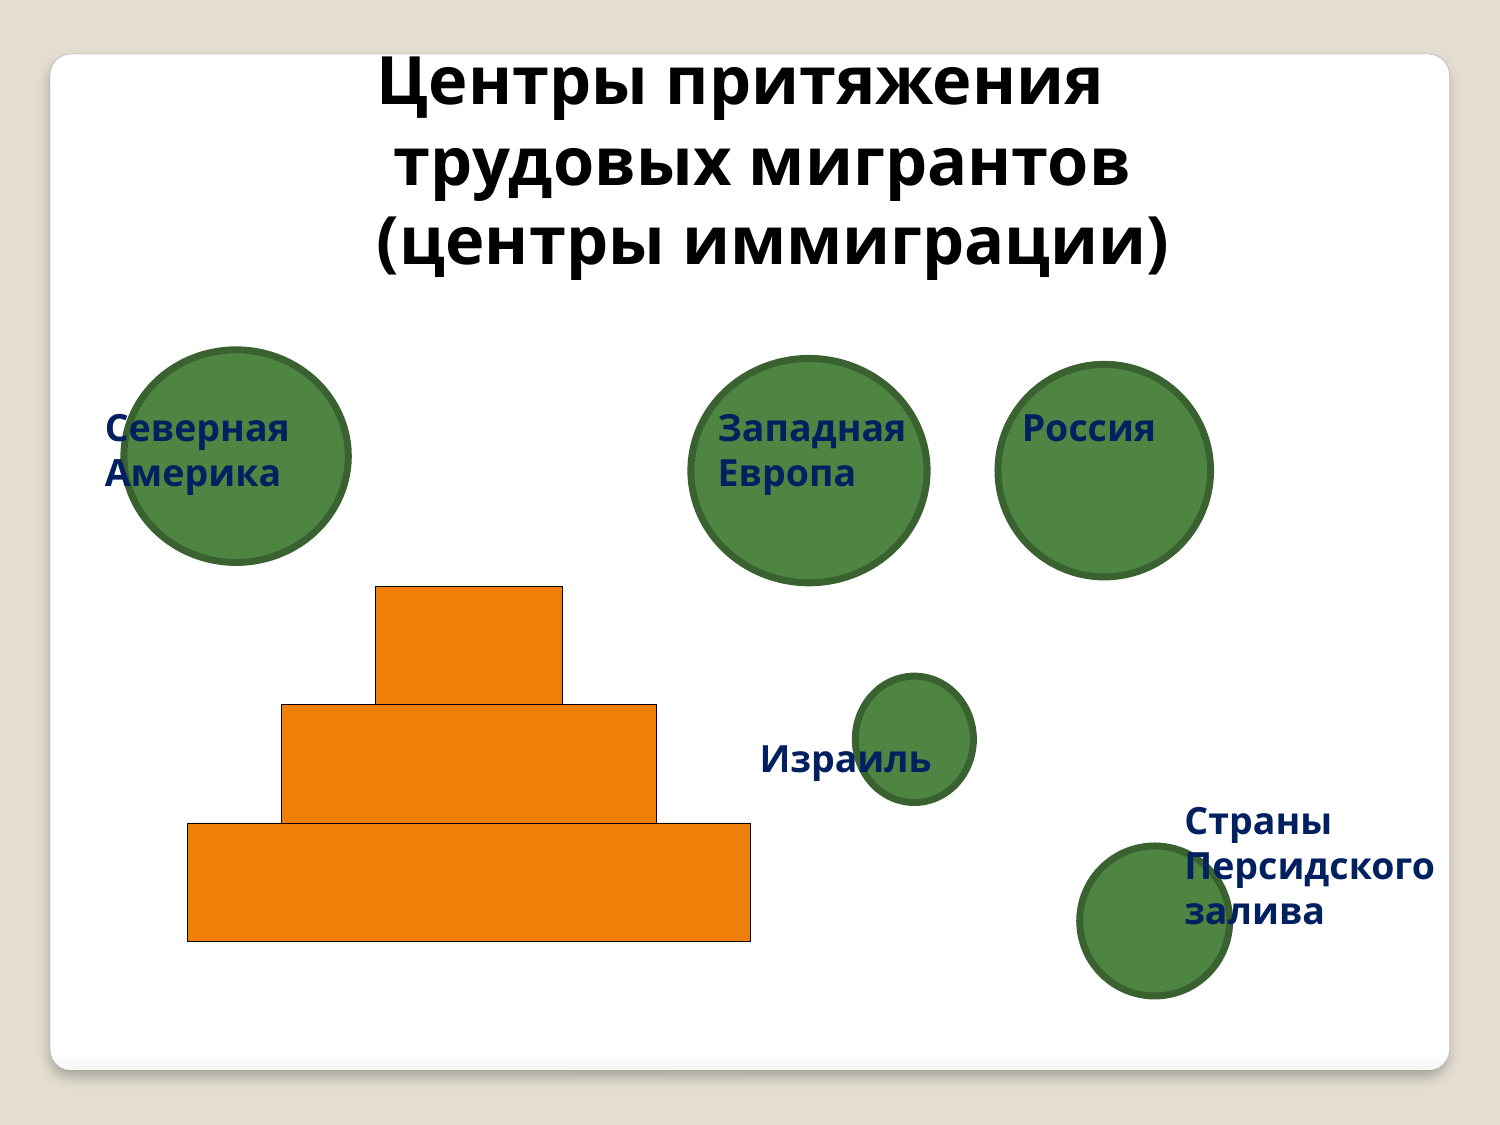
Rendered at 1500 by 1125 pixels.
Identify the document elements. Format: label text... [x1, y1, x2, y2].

text_box [138, 346, 351, 443]
text_box [131, 502, 179, 552]
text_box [187, 445, 751, 822]
text_box [690, 415, 702, 443]
text_box Центры притяжения трудовых мигрантов (центры иммиграции) [361, 30, 1186, 286]
text_box [758, 502, 927, 587]
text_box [187, 942, 751, 1083]
text_box Россия [1007, 397, 1172, 457]
text_box Западная Европа [702, 397, 932, 502]
text_box [1076, 842, 1232, 1000]
text_box Северная Америка [90, 397, 315, 502]
text_box [715, 354, 903, 397]
text_box [994, 360, 1215, 581]
text_box Израиль [758, 727, 947, 788]
text_box [852, 672, 977, 806]
text_box Страны Персидского залива [1169, 789, 1451, 939]
